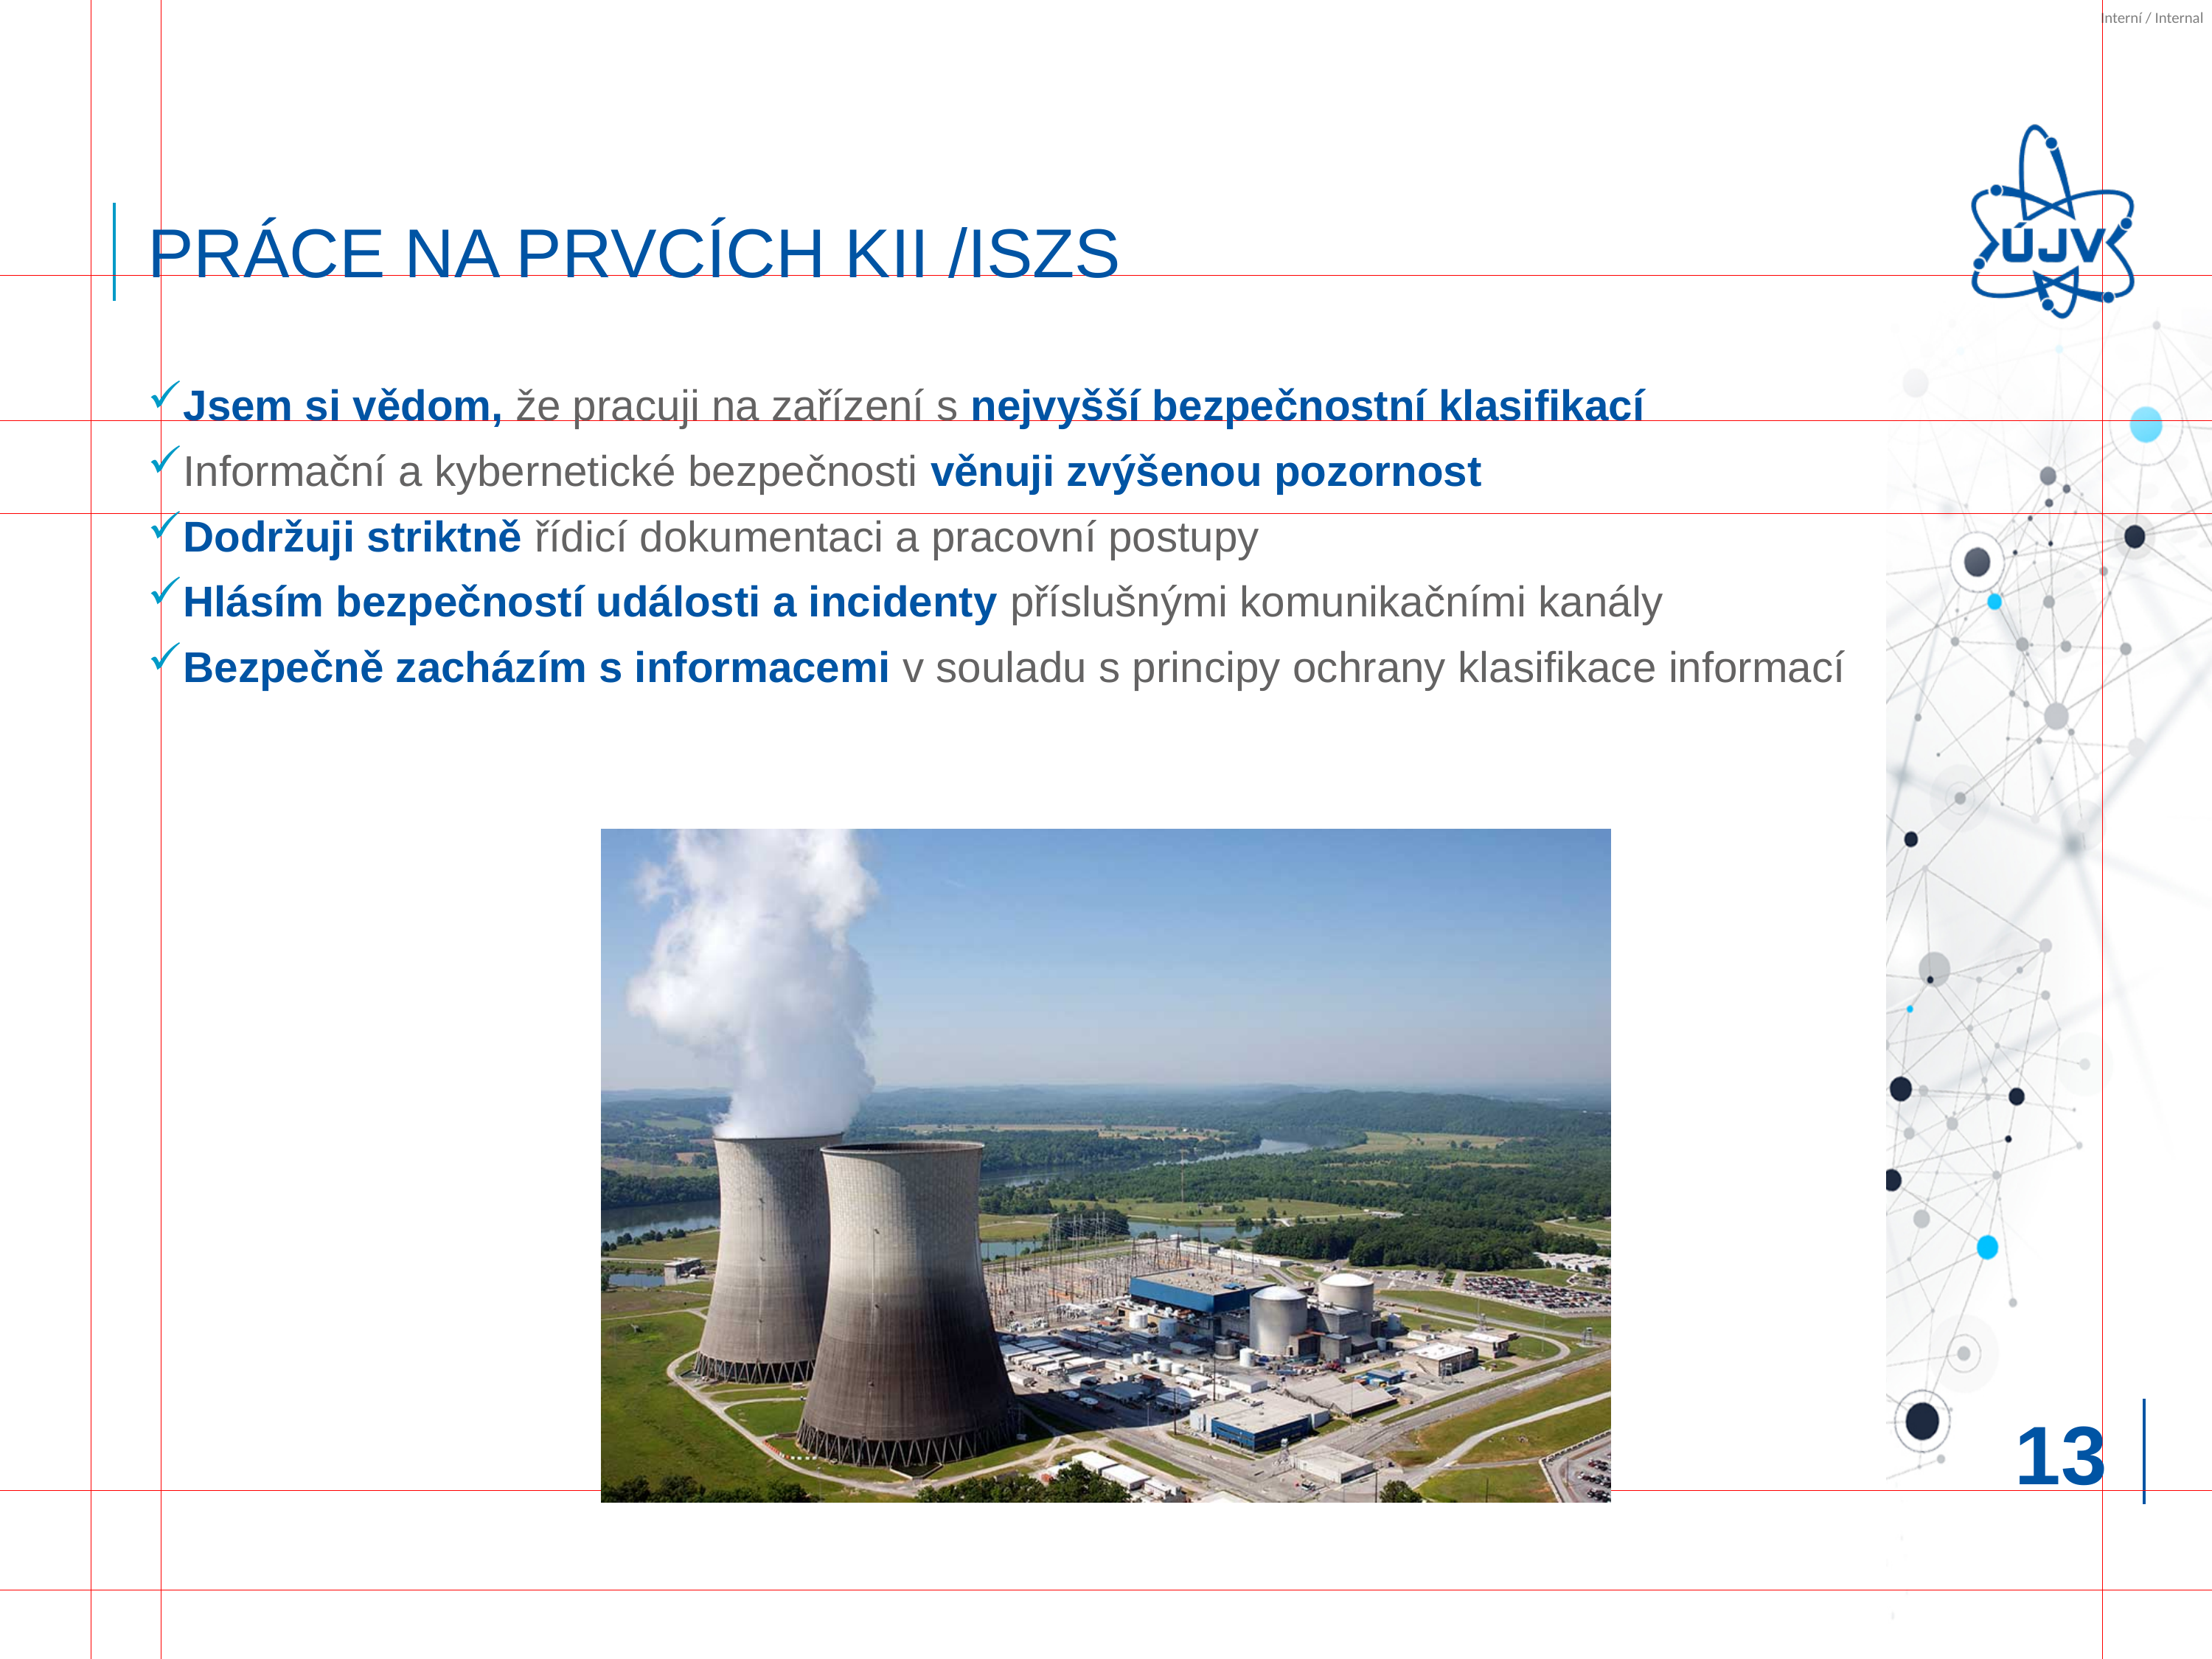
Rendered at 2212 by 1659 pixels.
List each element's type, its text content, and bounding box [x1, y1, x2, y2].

picture [2103, 1491, 2212, 1590]
picture [1886, 1590, 2102, 1659]
list Jsem si vědom, že pracuji na zařízení s nejvyšší bezpečnostní klasifikací Informační a kybernetické bezpečnosti věnuji zvýšenou pozornost Dodržuji striktně řídicí dokumentaci a pracovní postupy Hlásím bezpečností události a incidenty příslušnými komunikačními kanály Bezpečně zacházím s informacemi v souladu s principy ochrany klasifikace informací [147, 378, 1885, 765]
picture [2103, 421, 2212, 513]
picture [2103, 1590, 2212, 1659]
picture [1886, 421, 2102, 513]
picture [601, 829, 1611, 1503]
picture [2103, 514, 2212, 1490]
picture [1886, 1491, 2102, 1590]
picture [1886, 84, 2212, 420]
title Práce na prvcích KII /ISZS [147, 105, 1812, 311]
picture [1886, 514, 2102, 1490]
slide_number 13 [1937, 1399, 2107, 1505]
